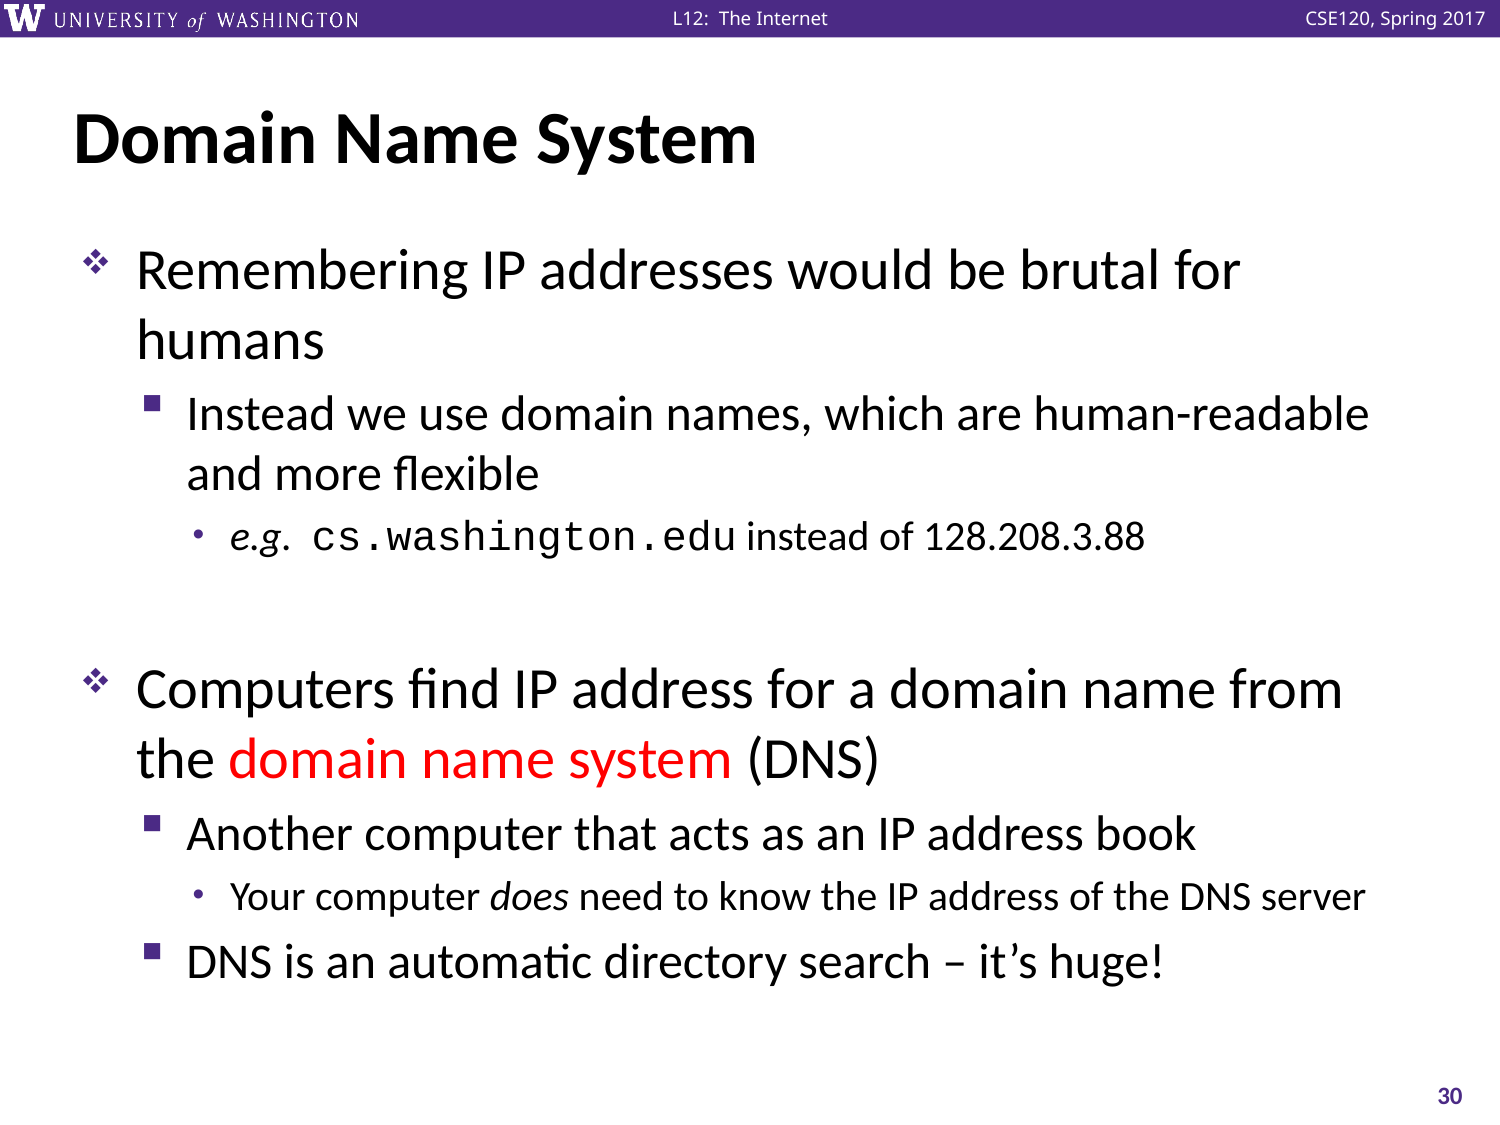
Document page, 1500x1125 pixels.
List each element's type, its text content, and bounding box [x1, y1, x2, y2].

title Domain Name System [58, 71, 1438, 197]
slide_number 30 [1400, 1065, 1500, 1125]
list Remembering IP addresses would be brutal for humans Instead we use domain names, which are human-readable and more flexible e.g. cs.washington.edu instead of 128.208.3.88 Computers find IP address for a domain name from the domain name system (DNS) Another computer that acts as an IP address book Your computer does need to know the IP address of the DNS server DNS is an automatic directory search – it’s huge! [64, 223, 1438, 1040]
picture [4, 4, 358, 32]
